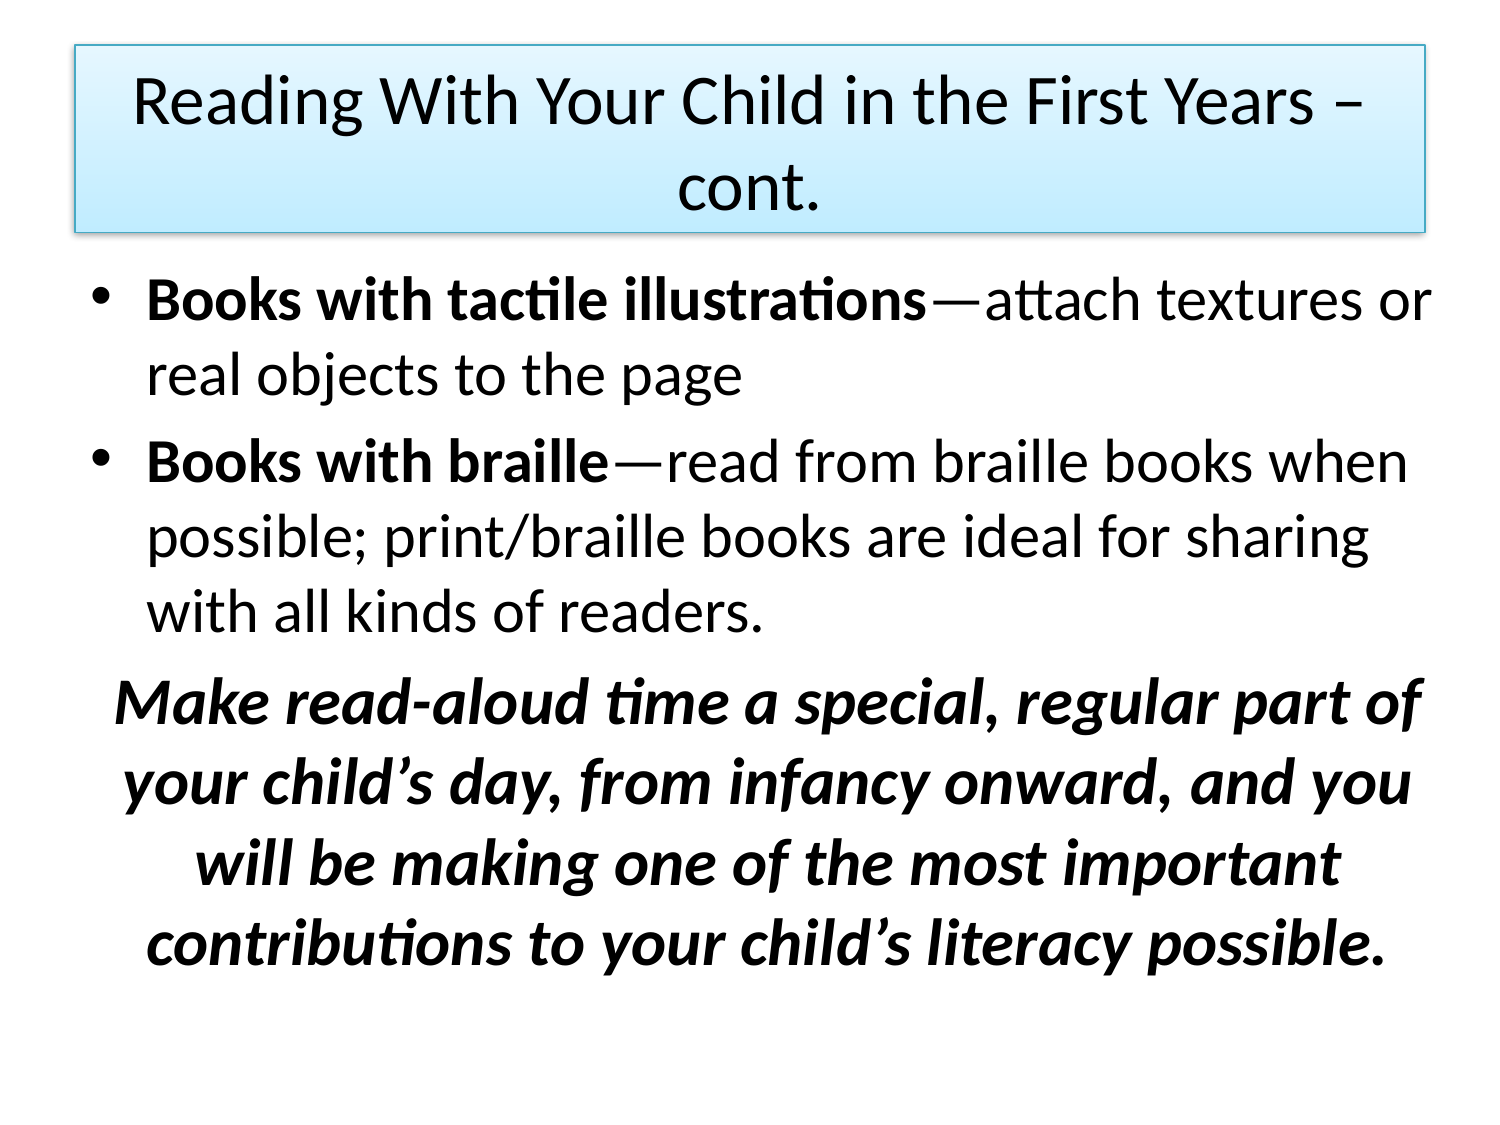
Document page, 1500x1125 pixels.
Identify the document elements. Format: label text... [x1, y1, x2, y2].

title Reading With Your Child in the First Years – cont. [74, 44, 1426, 233]
list Books with tactile illustrations—attach textures or real objects to the page Books with braille—read from braille books when possible; print/braille books are ideal for sharing with all kinds of readers. Make read-aloud time a special, regular part of your child’s day, from infancy onward, and you will be making one of the most important contributions to your child’s literacy possible. [75, 249, 1463, 1088]
